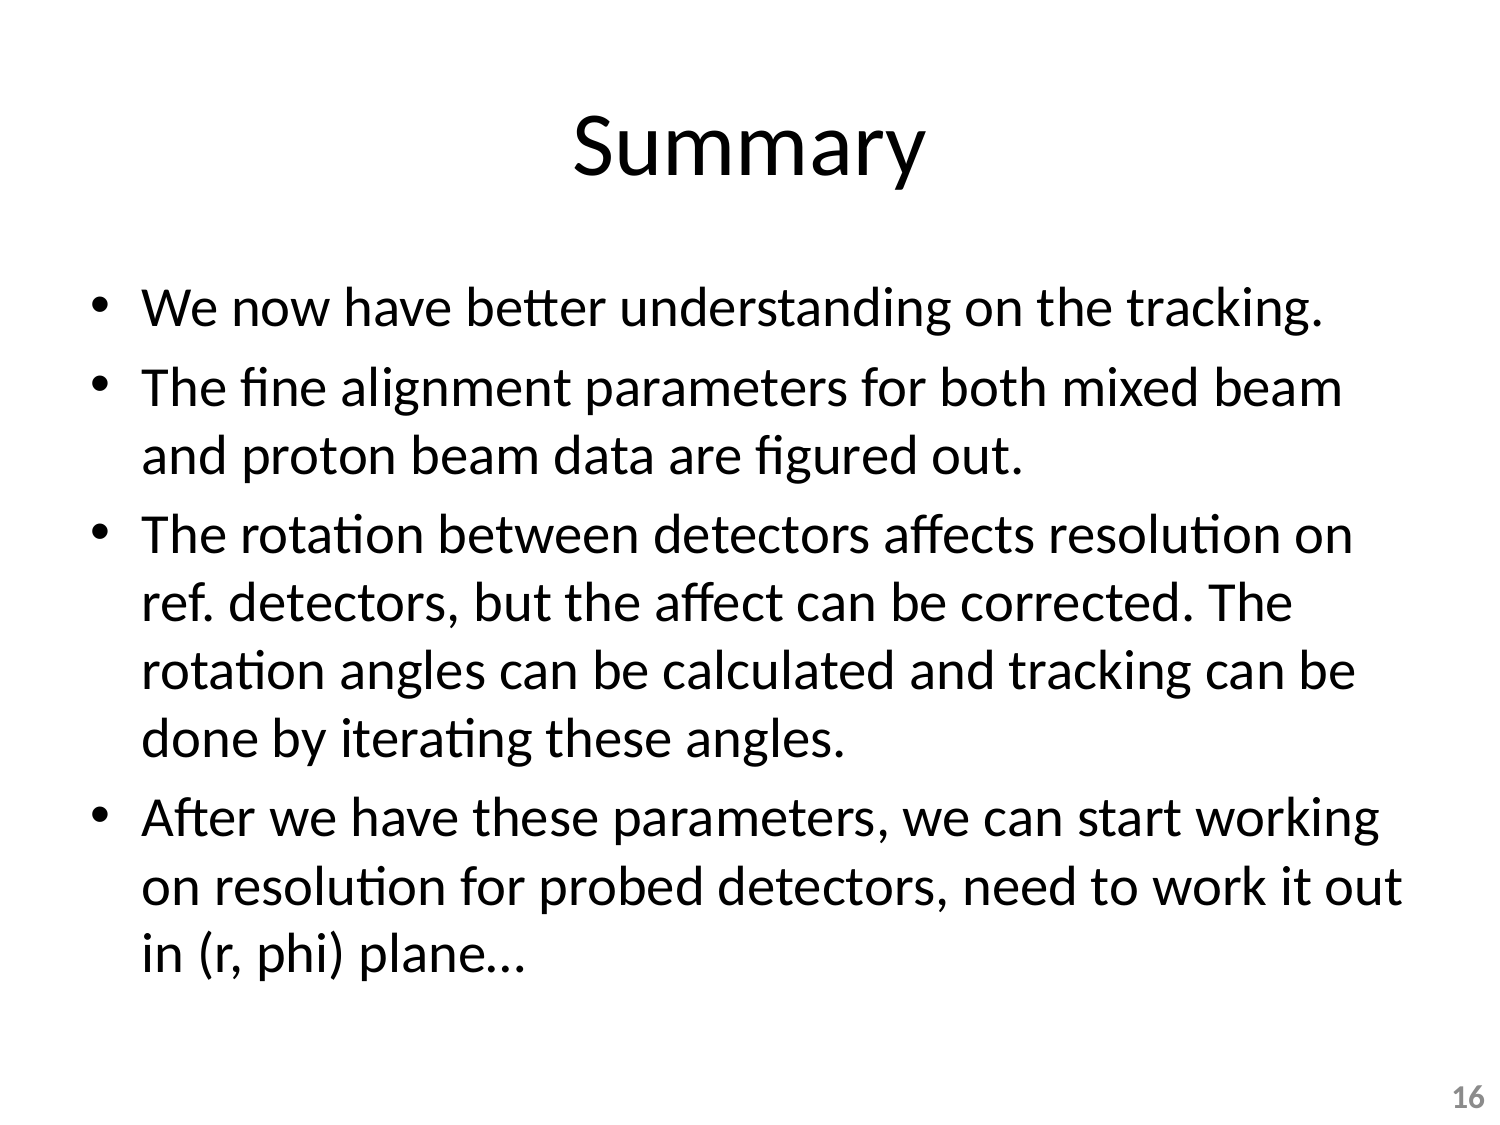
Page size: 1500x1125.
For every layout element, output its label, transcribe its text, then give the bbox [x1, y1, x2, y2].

slide_number 16 [1149, 1065, 1500, 1125]
title Summary [75, 45, 1425, 233]
list We now have better understanding on the tracking. The fine alignment parameters for both mixed beam and proton beam data are figured out. The rotation between detectors affects resolution on ref. detectors, but the affect can be corrected. The rotation angles can be calculated and tracking can be done by iterating these angles. After we have these parameters, we can start working on resolution for probed detectors, need to work it out in (r, phi) plane… [75, 262, 1425, 1005]
